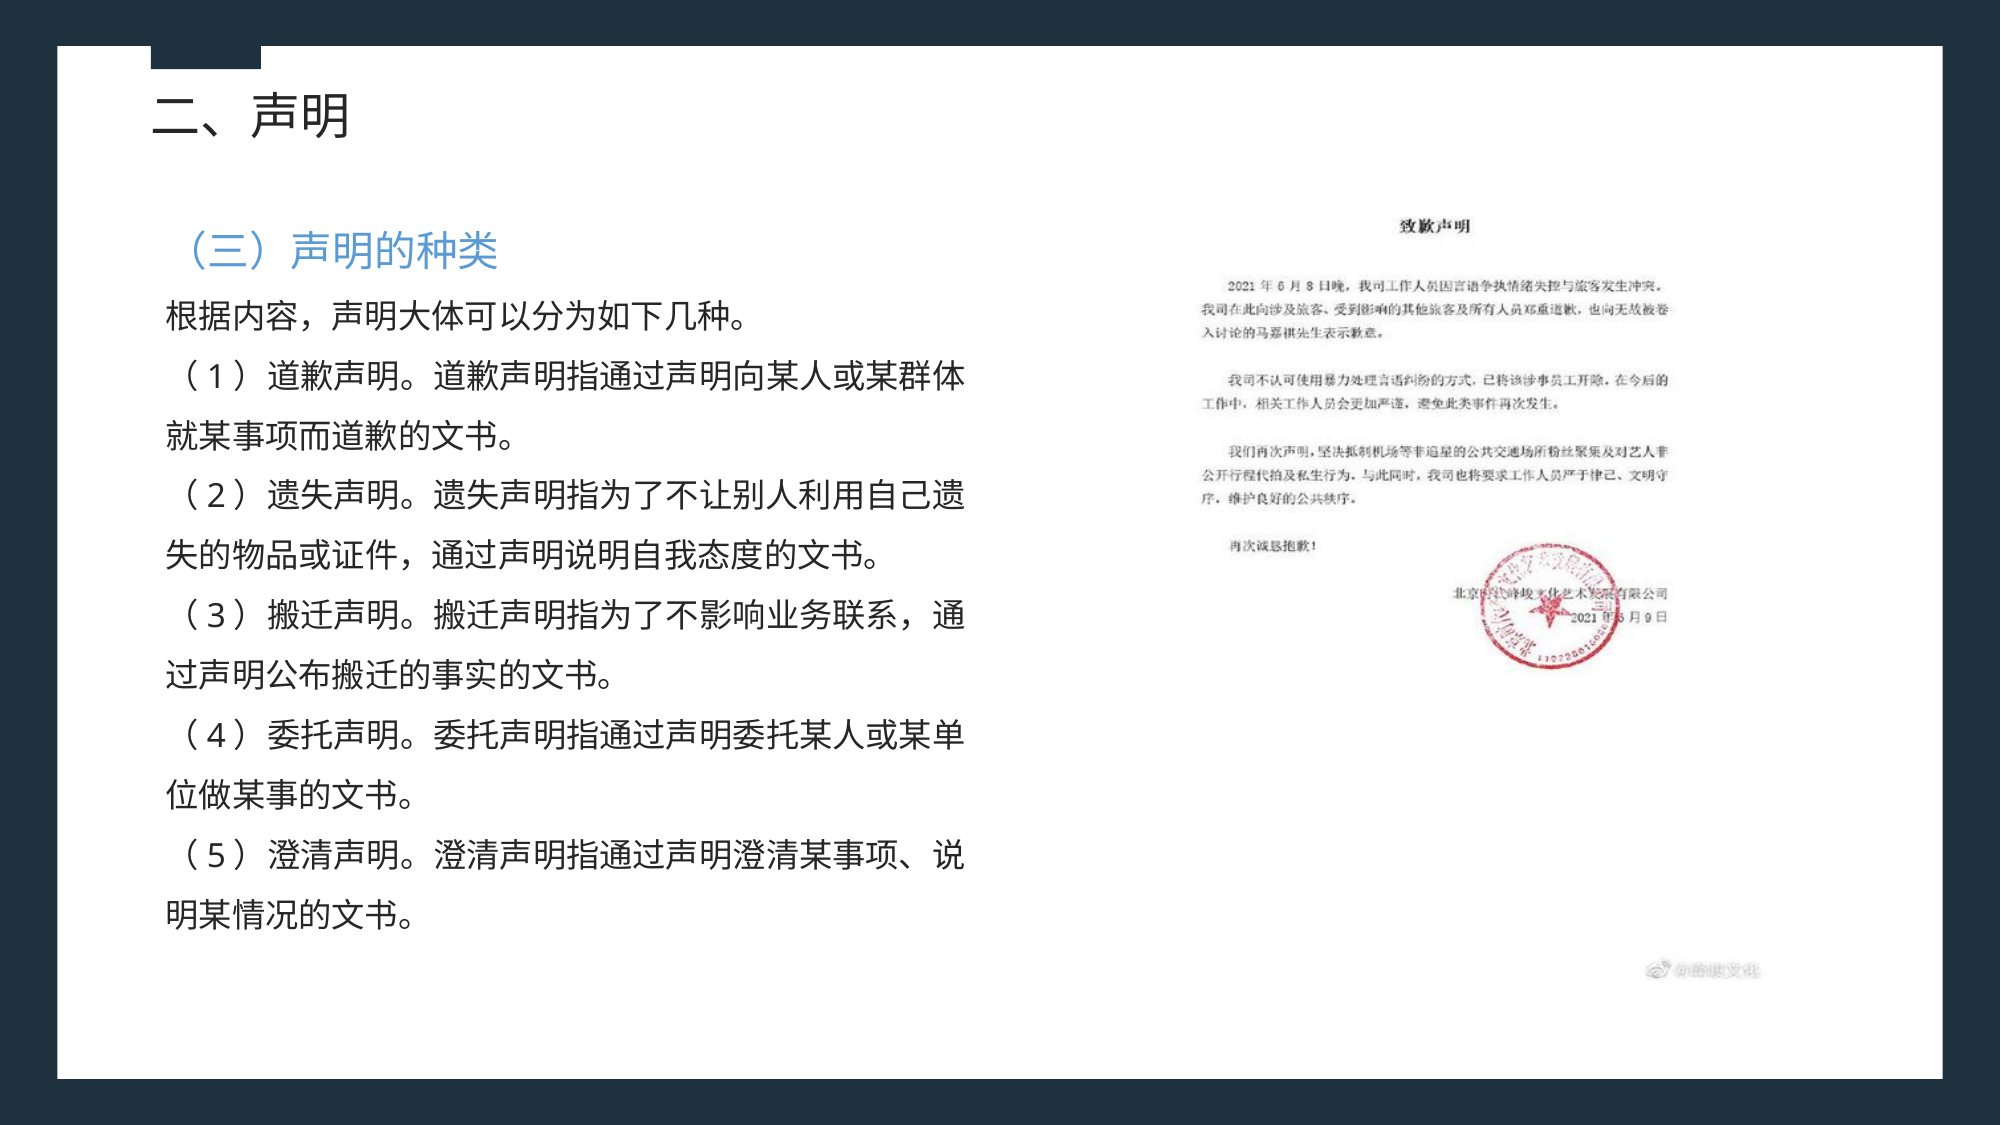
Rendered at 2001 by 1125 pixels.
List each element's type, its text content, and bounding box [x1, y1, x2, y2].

text_box 二、声明 [150, 77, 622, 153]
picture [1103, 141, 1767, 984]
text_box （三）声明的种类 根据内容，声明大体可以分为如下几种。 （1）道歉声明。道歉声明指通过声明向某人或某群体就某事项而道歉的文书。 （2）遗失声明。遗失声明指为了不让别人利用自己遗失的物品或证件，通过声明说明自我态度的文书。 （3）搬迁声明。搬迁声明指为了不影响业务联系，通过声明公布搬迁的事实的文书。 （4）委托声明。委托声明指通过声明委托某人或某单位做某事的文书。 （5）澄清声明。澄清声明指通过声明澄清某事项、说明某情况的文书。 [150, 192, 991, 942]
